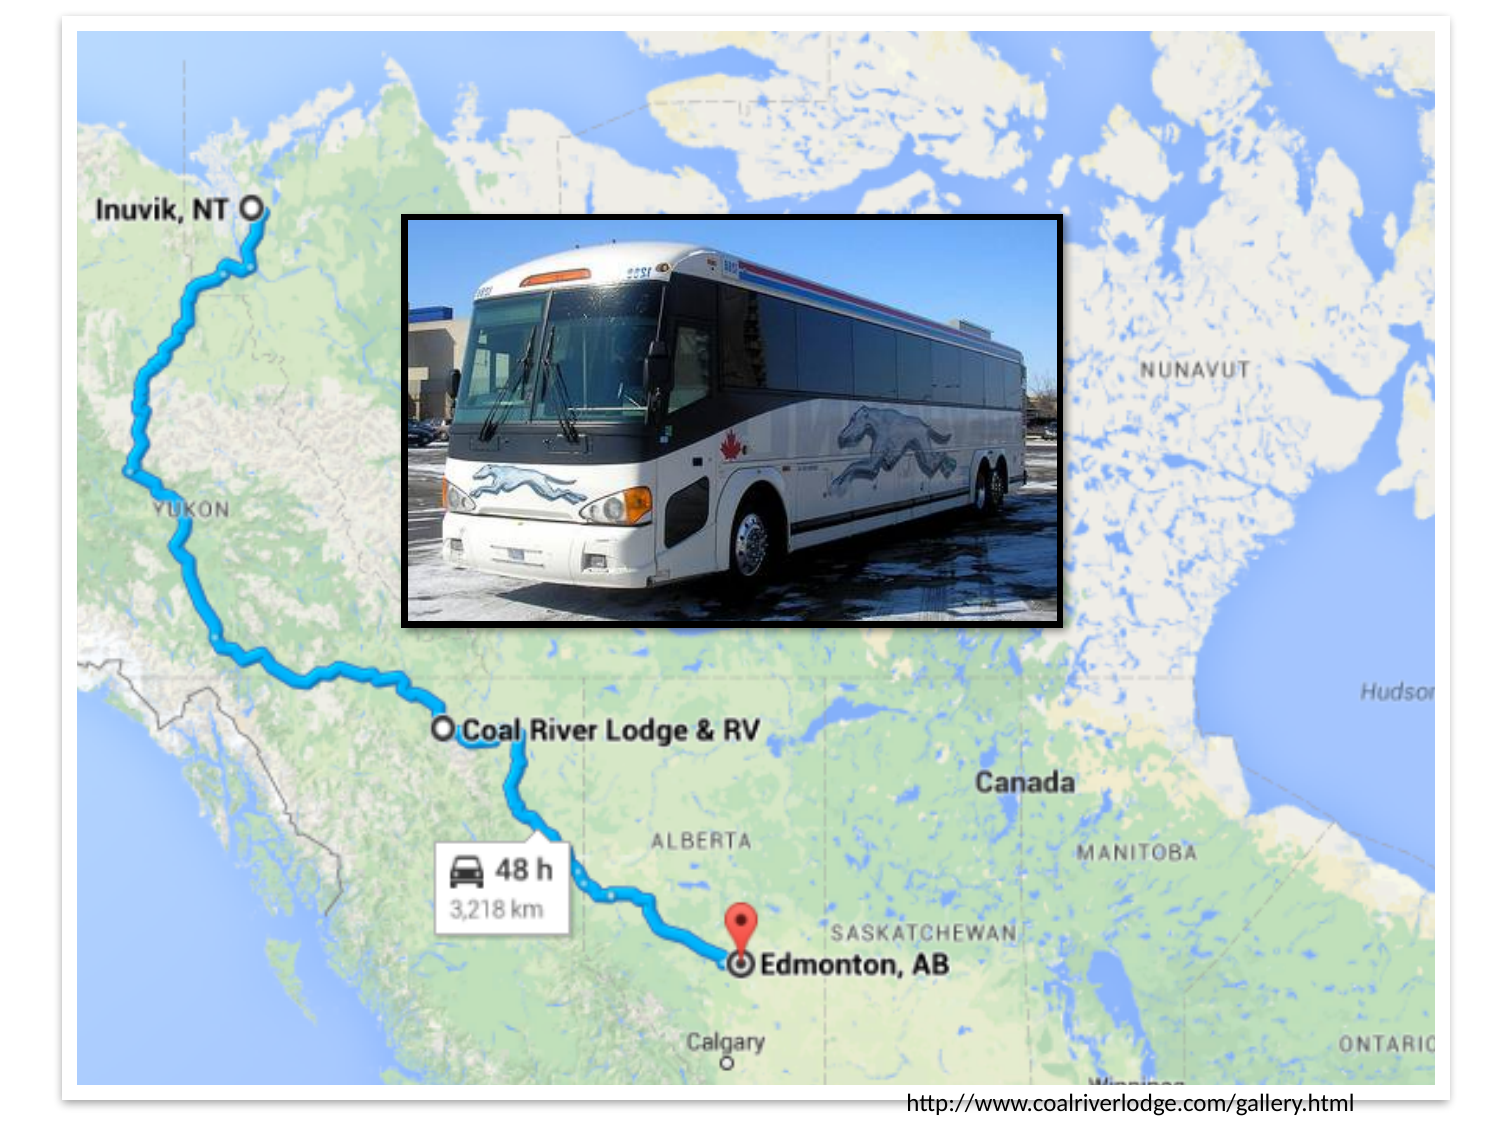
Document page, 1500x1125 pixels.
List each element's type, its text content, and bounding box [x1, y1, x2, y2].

picture [76, 30, 1436, 1086]
text_box http://www.coalriverlodge.com/gallery.html [891, 1079, 1500, 1125]
